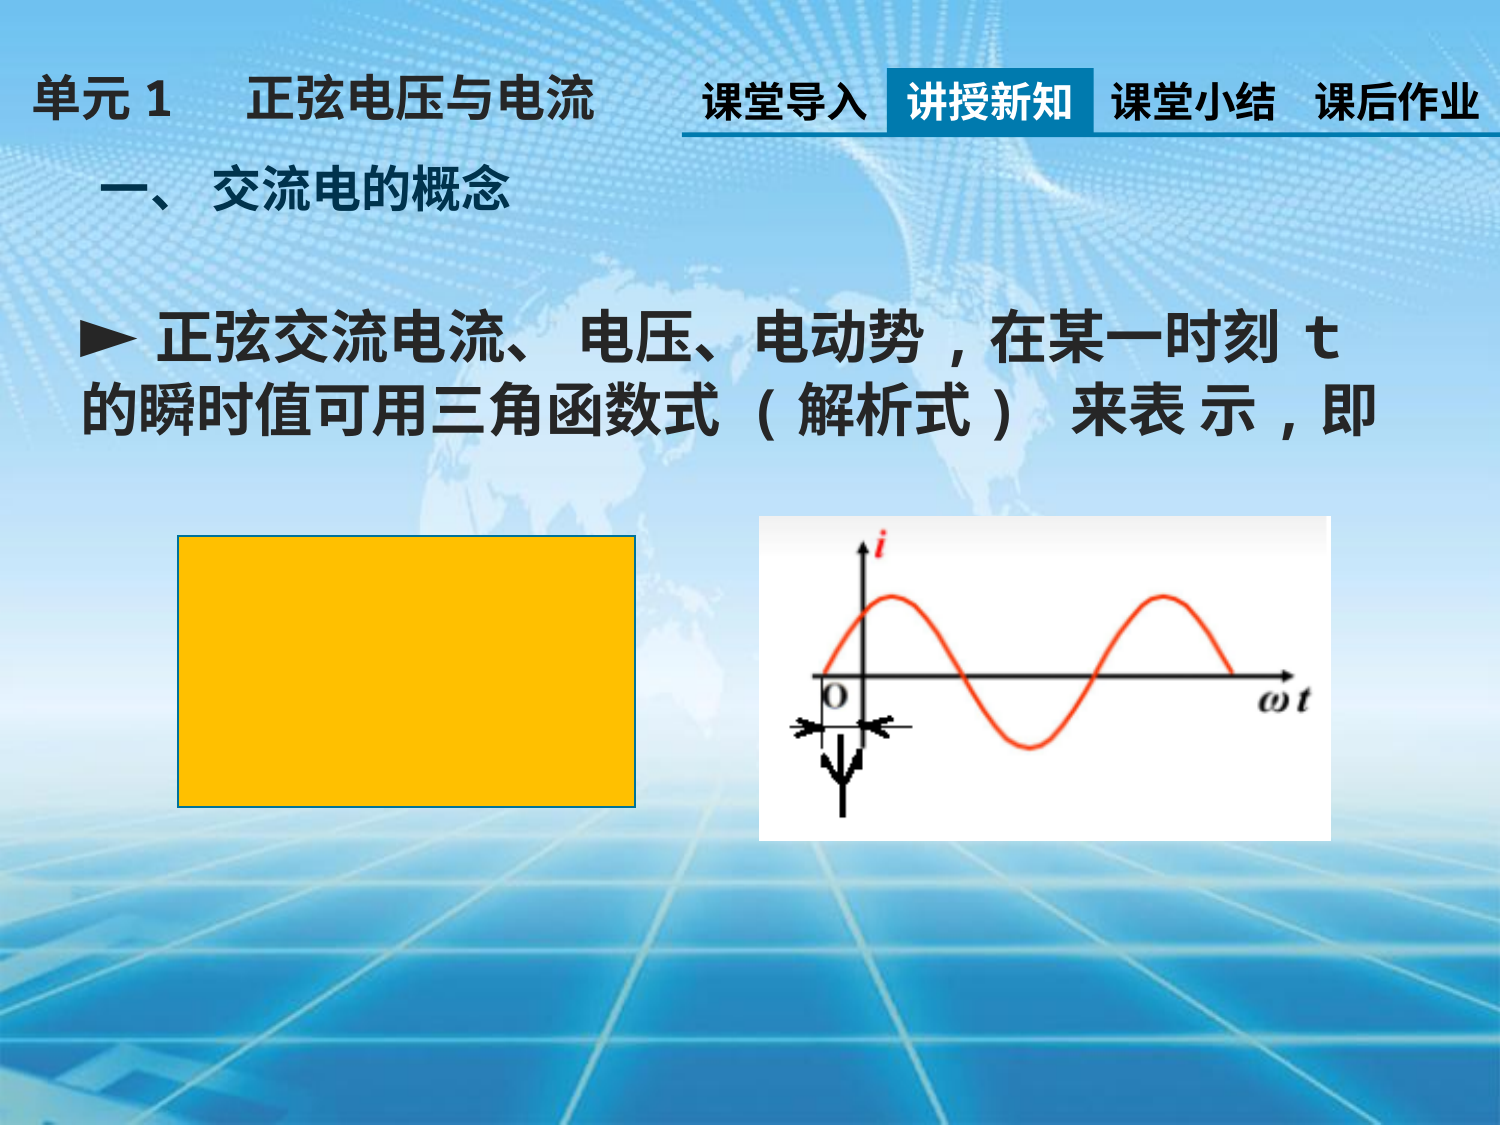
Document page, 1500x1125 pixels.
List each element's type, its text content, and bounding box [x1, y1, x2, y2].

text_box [759, 516, 1331, 841]
text_box ►正弦交流电流、 电压、电动势,在某一时刻 ｔ的瞬时值可用三角函数式 (解析式) 来表 示,即 [65, 275, 1416, 1019]
text_box 一、 交流电的概念 [19, 173, 592, 287]
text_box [16, 59, 1500, 135]
picture [0, 0, 1500, 1125]
